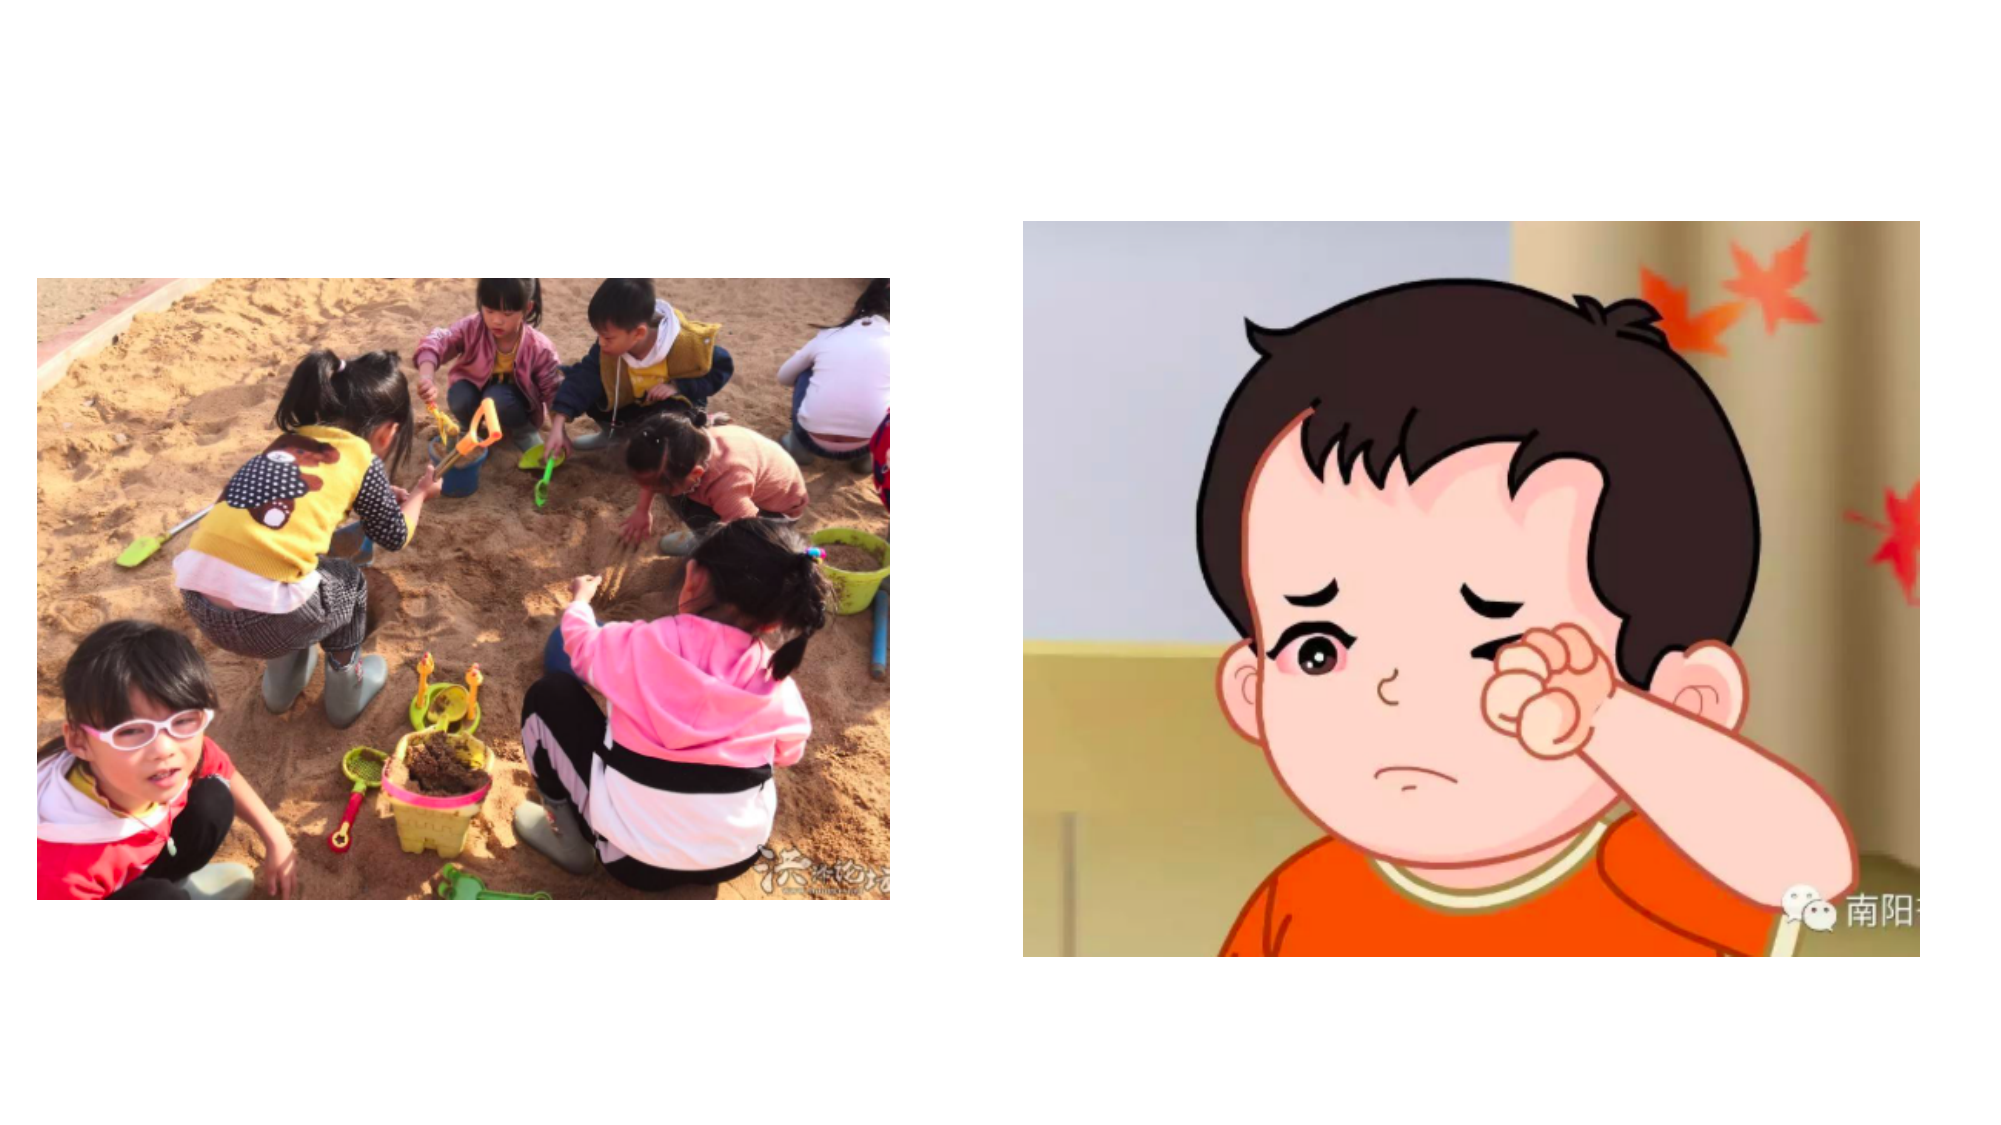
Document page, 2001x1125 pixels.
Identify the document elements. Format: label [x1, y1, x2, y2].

picture [1023, 221, 1920, 957]
picture [37, 278, 890, 900]
